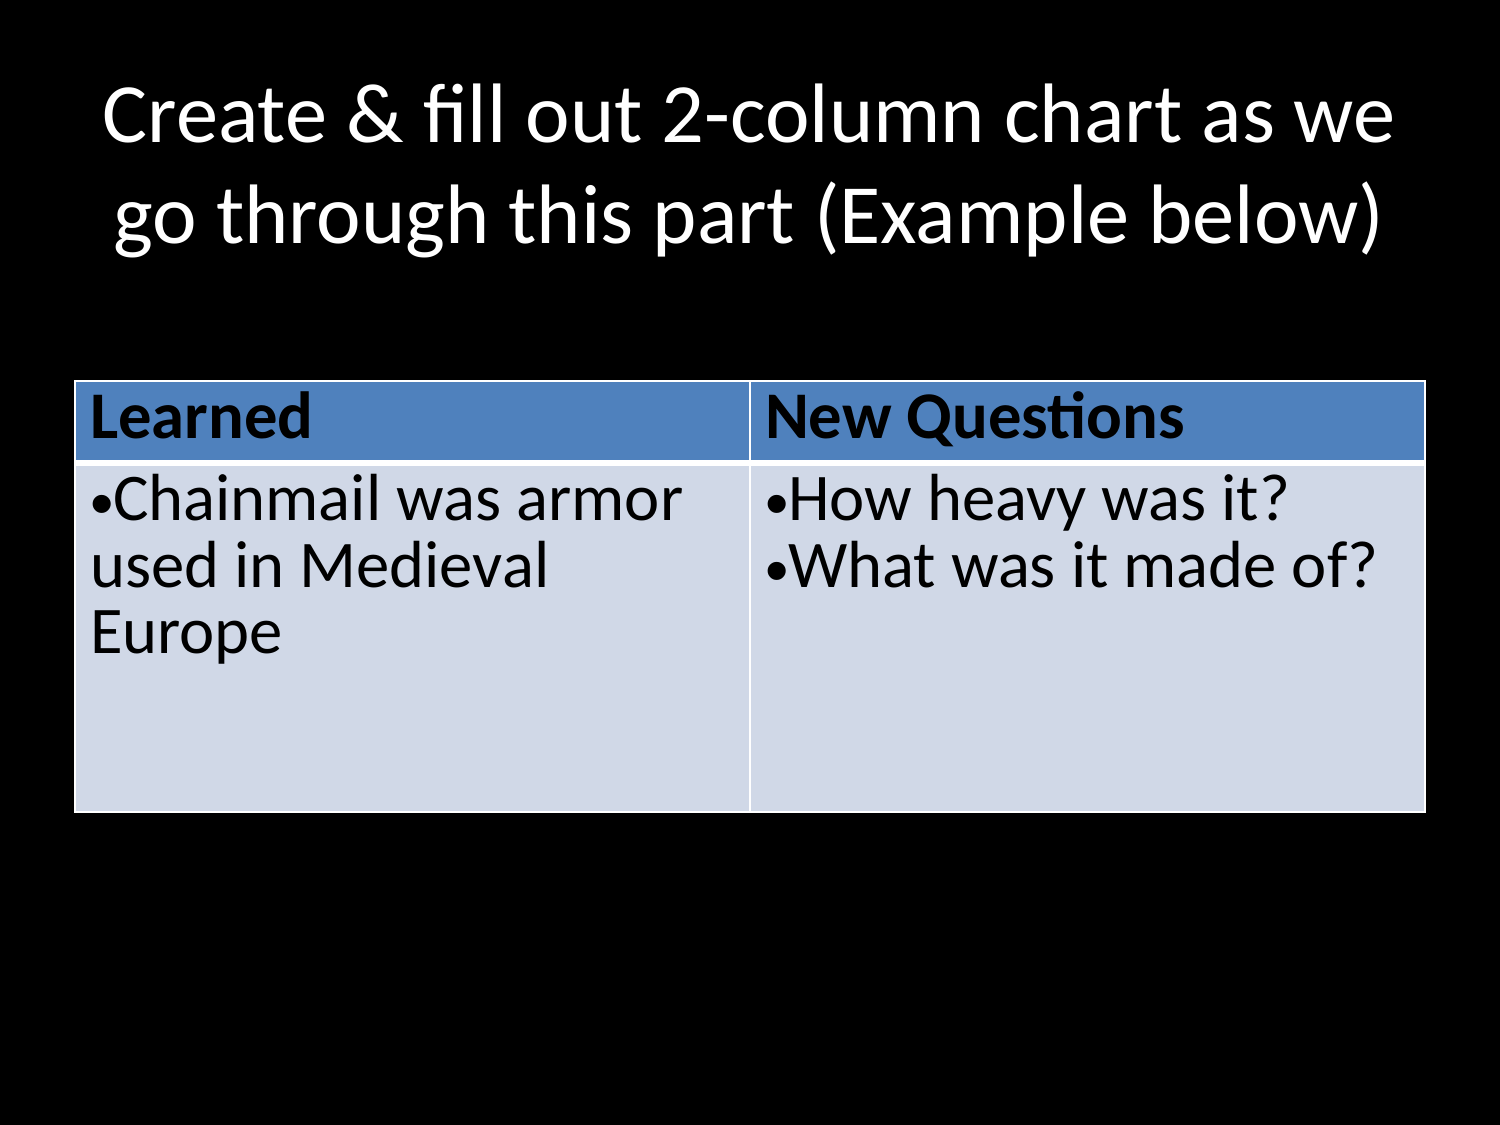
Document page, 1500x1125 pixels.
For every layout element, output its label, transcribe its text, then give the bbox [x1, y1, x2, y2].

table_cell Chainmail was armor used in Medieval Europe [76, 466, 749, 811]
table_cell How heavy was it? What was it made of? [751, 466, 1424, 811]
table_header New Questions [751, 382, 1424, 460]
title Create & fill out 2-column chart as we go through this part (Example below) [75, 45, 1425, 274]
table_header Learned [76, 382, 749, 460]
